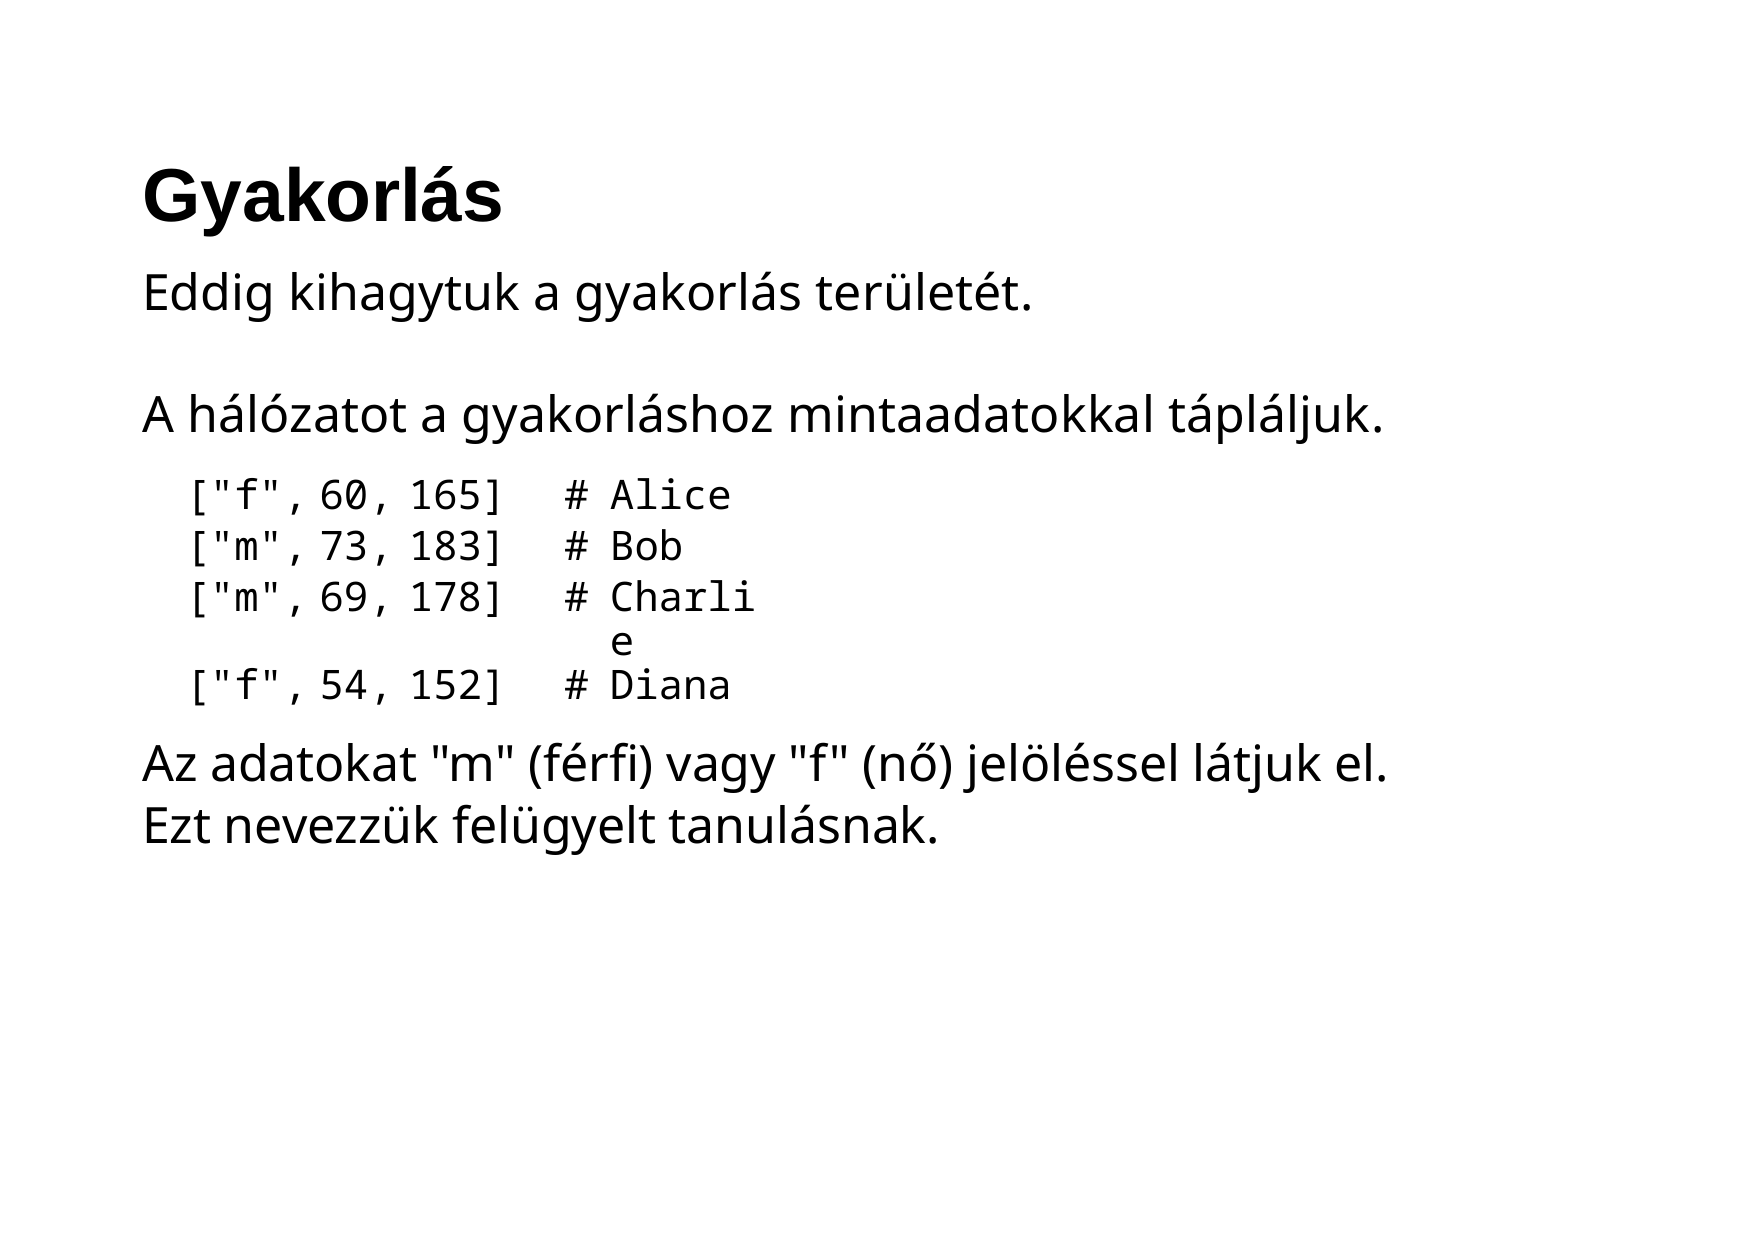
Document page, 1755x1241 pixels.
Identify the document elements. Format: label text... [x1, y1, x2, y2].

table_cell 73, [309, 529, 398, 580]
table_cell Charlie [599, 580, 772, 668]
text_box Eddig kihagytuk a gyakorlás területét. A hálózatot a gyakorláshoz mintaadatokkal tápláljuk. [140, 258, 1527, 443]
table_cell ["m", [181, 580, 309, 668]
text_box Az adatokat "m" (férfi) vagy "f" (nő) jelöléssel látjuk el. Ezt nevezzük felügyelt tanulásnak. [140, 729, 1478, 854]
table_header ["f", [181, 483, 309, 529]
table_header 60, [309, 483, 398, 529]
title Gyakorlás [140, 144, 613, 258]
table_cell 178] [398, 580, 532, 668]
table_cell # [532, 668, 599, 714]
table_header Alice [599, 483, 772, 529]
table_cell Bob [599, 529, 772, 580]
table_cell 54, [309, 668, 398, 714]
table_cell Diana [599, 668, 772, 714]
table_cell # [532, 529, 599, 580]
table_cell ["m", [181, 529, 309, 580]
table_cell ["f", [181, 668, 309, 714]
table_cell 69, [309, 580, 398, 668]
table_cell 152] [398, 668, 532, 714]
table_cell # [532, 580, 599, 668]
table_cell 183] [398, 529, 532, 580]
table_header # [532, 483, 599, 529]
table_header 165] [398, 483, 532, 529]
